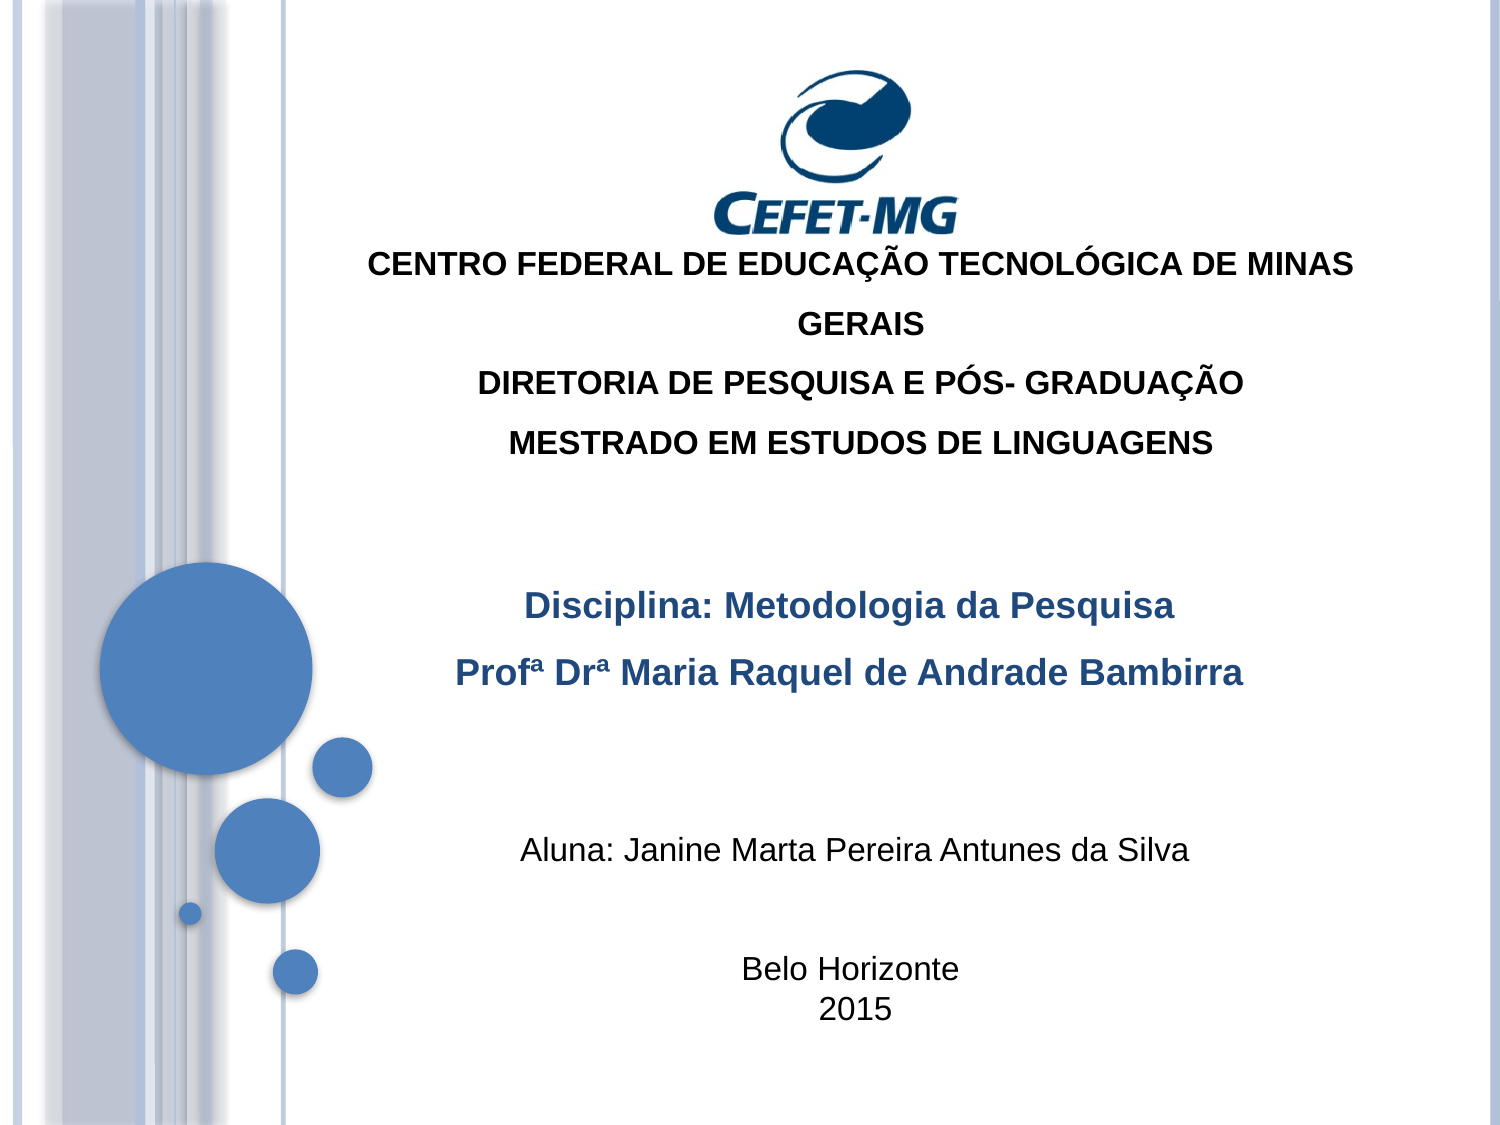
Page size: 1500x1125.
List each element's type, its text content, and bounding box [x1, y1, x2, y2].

title Centro federal de educação tecnológica de minas gerais diretoria de pesquisa E pós- graduação mestrado em estudos de linguagens [339, 363, 1383, 469]
text_box Aluna: Janine Marta Pereira Antunes da Silva Belo Horizonte 2015 [421, 820, 1289, 1035]
text_box Disciplina: Metodologia da Pesquisa Profª Drª Maria Raquel de Andrade Bambirra [339, 550, 1360, 769]
picture [714, 69, 960, 235]
